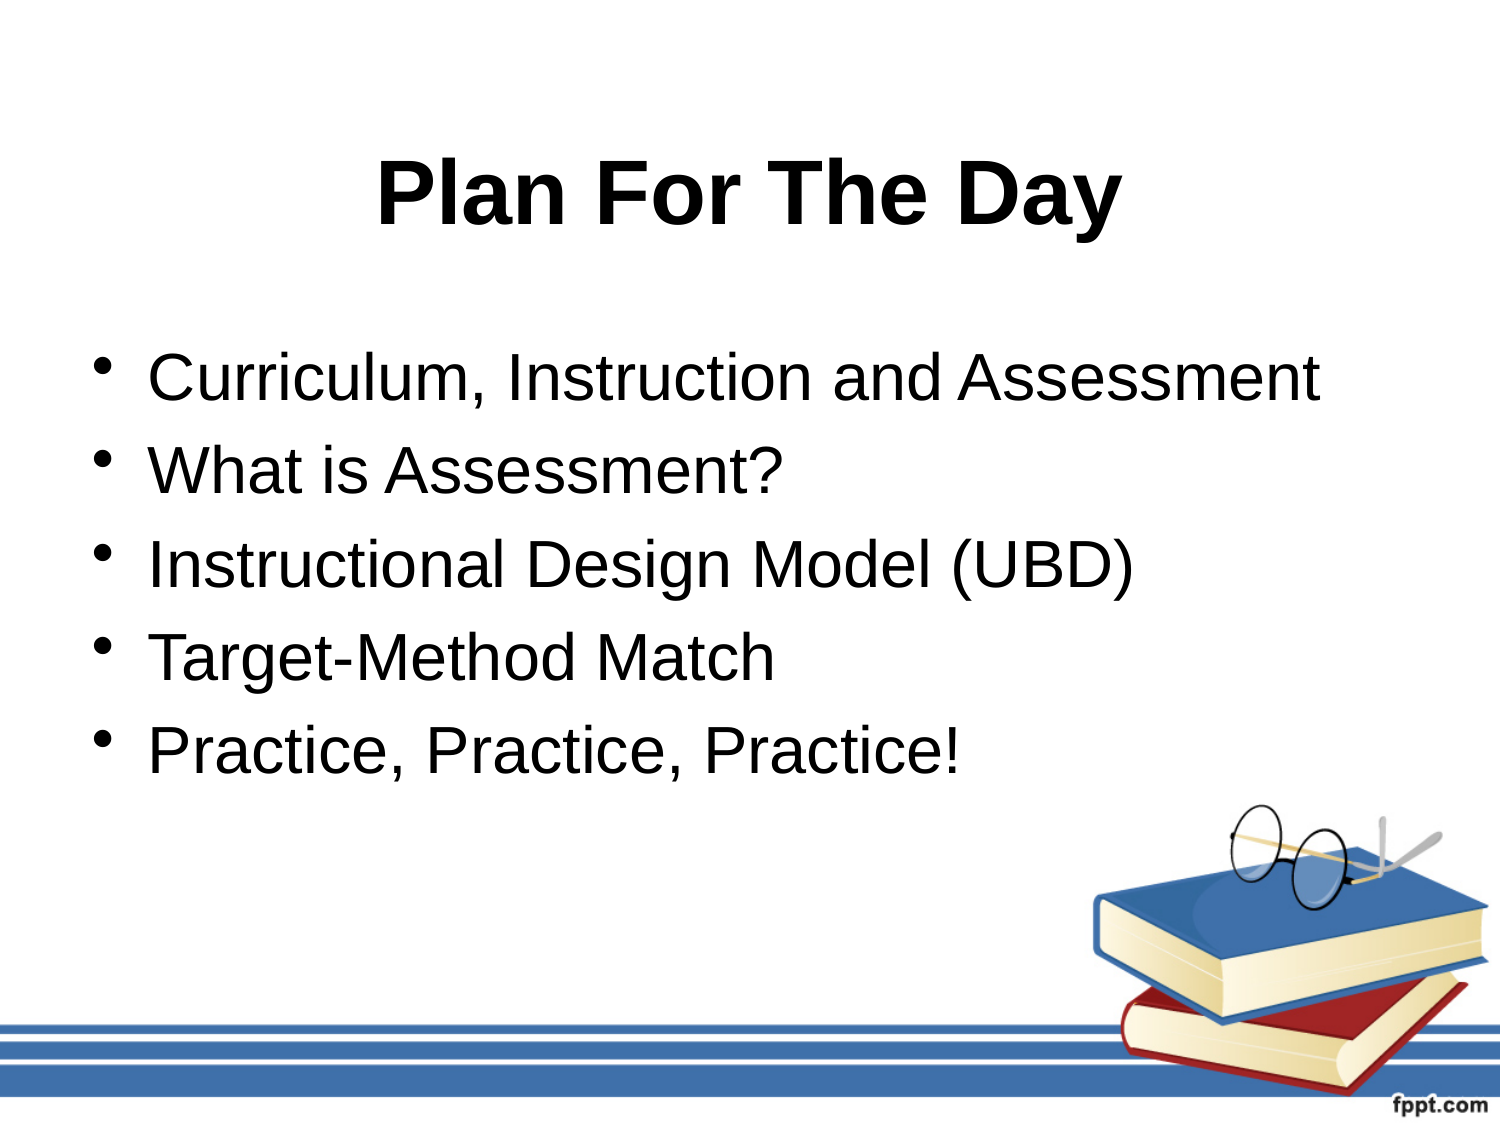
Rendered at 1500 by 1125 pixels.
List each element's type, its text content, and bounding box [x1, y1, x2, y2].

title Plan For The Day [75, 99, 1425, 275]
list Curriculum, Instruction and Assessment What is Assessment? Instructional Design Model (UBD) Target-Method Match Practice, Practice, Practice! [76, 326, 1427, 996]
picture [0, 0, 1500, 1125]
